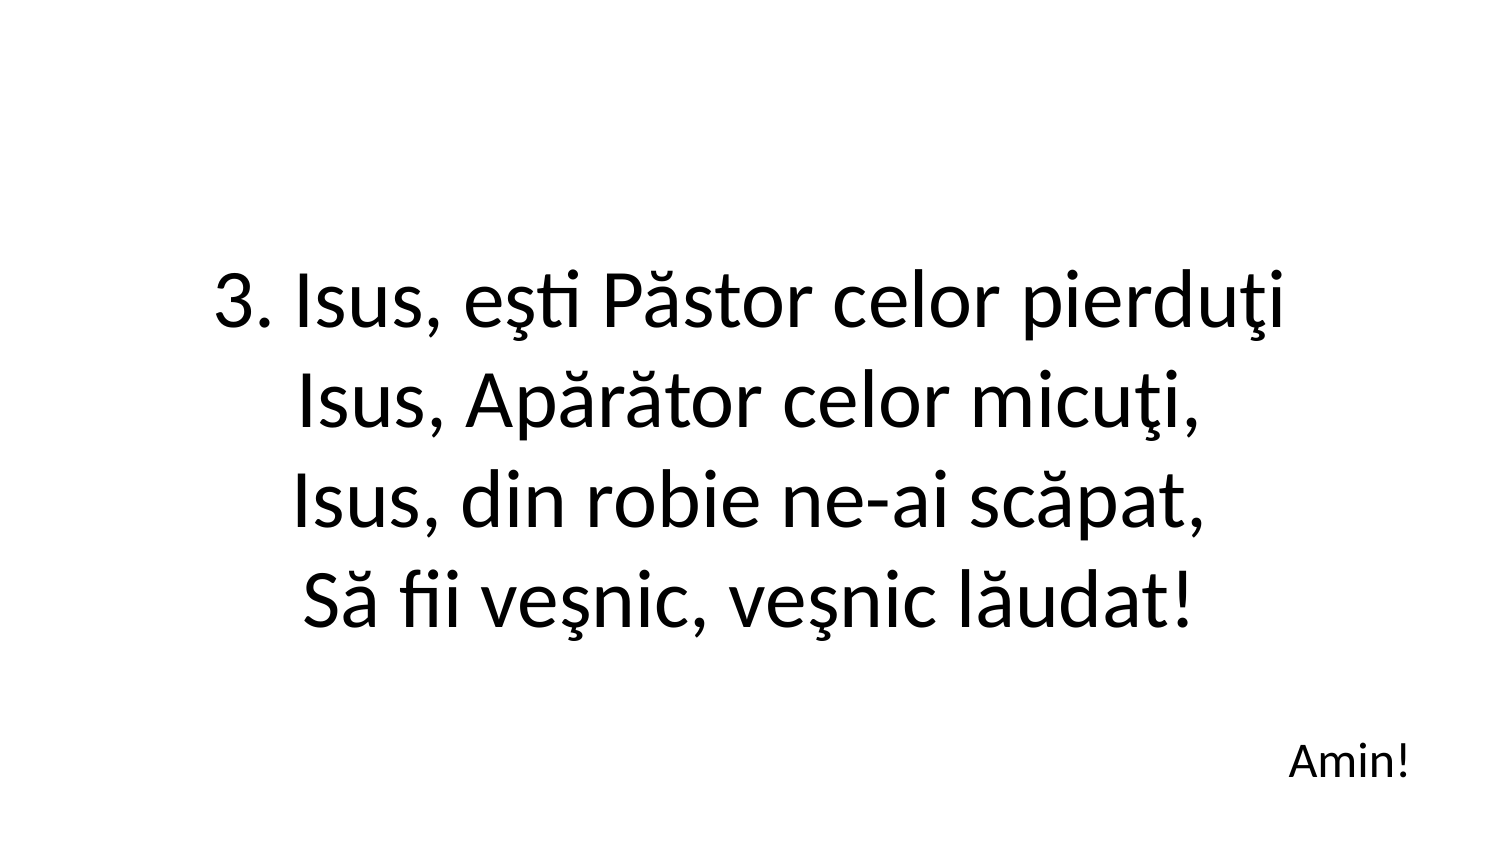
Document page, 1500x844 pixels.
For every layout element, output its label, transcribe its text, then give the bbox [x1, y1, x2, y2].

text_box Amin! [1273, 674, 1427, 795]
text_box 3. Isus, eşti Păstor celor pierduţi Isus, Apărător celor micuţi, Isus, din robie ne-ai scăpat, Să fii veşnic, veşnic lăudat! [197, 192, 1303, 652]
